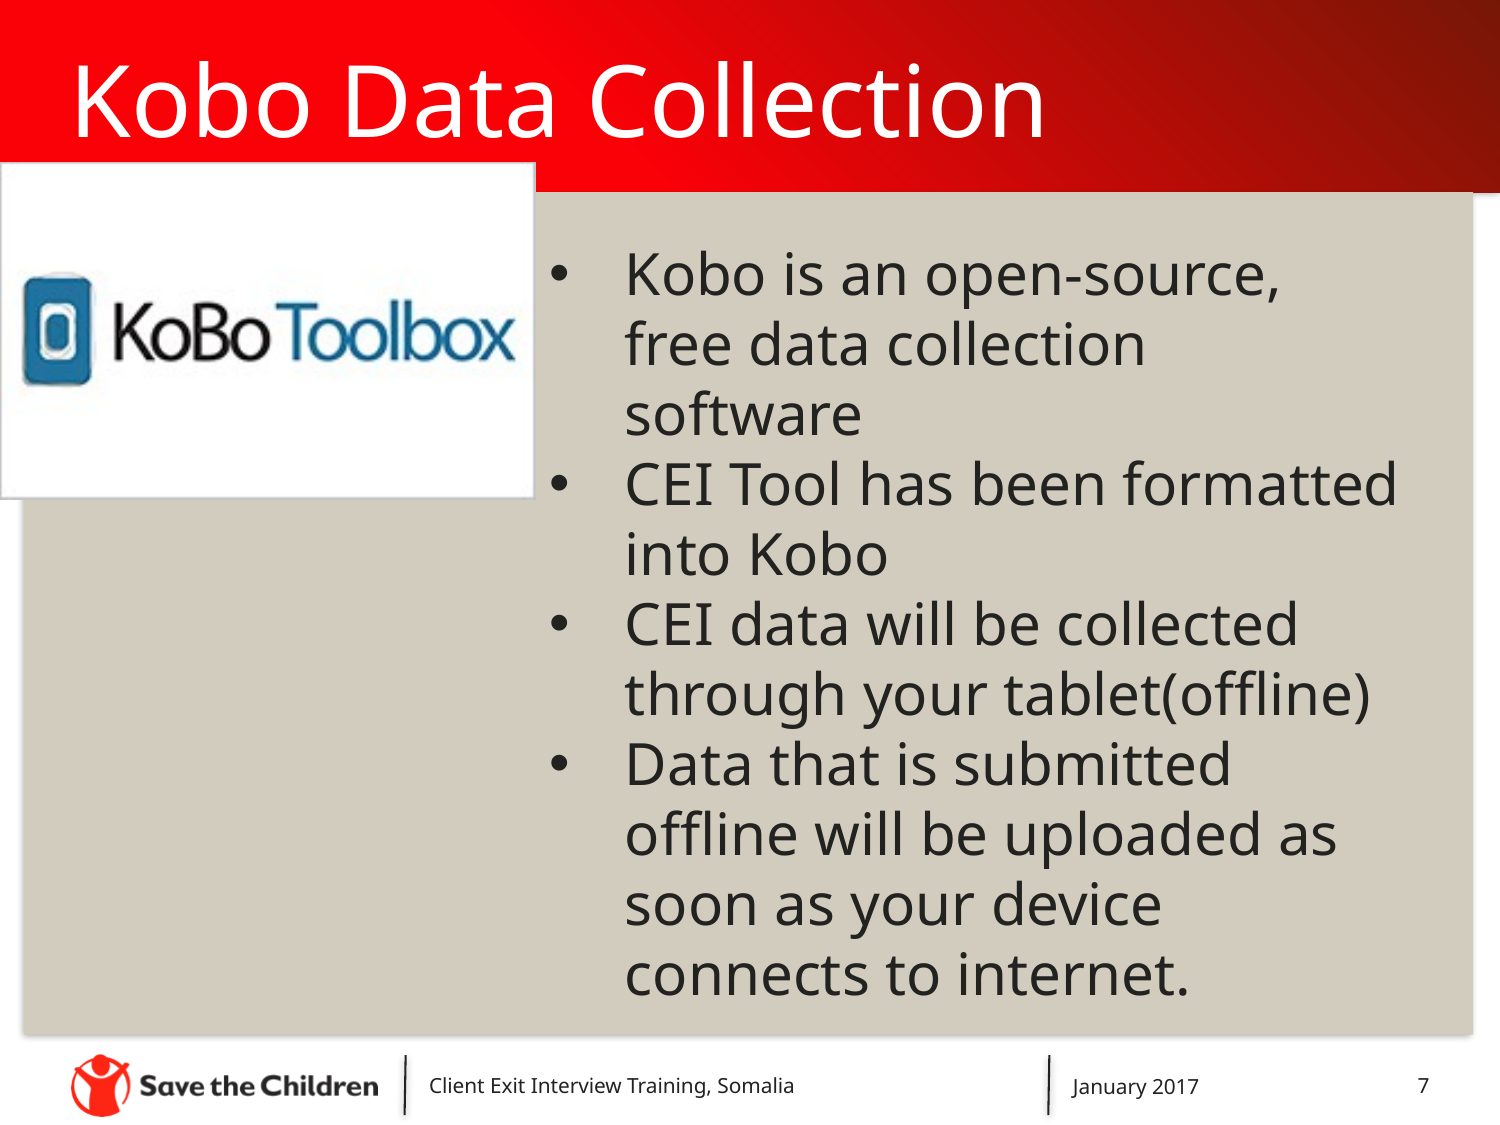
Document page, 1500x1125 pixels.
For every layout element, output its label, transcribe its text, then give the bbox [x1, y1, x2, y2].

slide_number 7 [1317, 1056, 1445, 1117]
picture [71, 1054, 378, 1117]
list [0, 162, 536, 501]
text_box Kobo is an open-source, free data collection software CEI Tool has been formatted into Kobo CEI data will be collected through your tablet(offline) Data that is submitted offline will be uploaded as soon as your device connects to internet. [549, 237, 1400, 1008]
title Kobo Data Collection [69, 33, 1429, 163]
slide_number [1057, 1056, 1317, 1117]
footer Client Exit Interview Training, Somalia [414, 1056, 1042, 1117]
